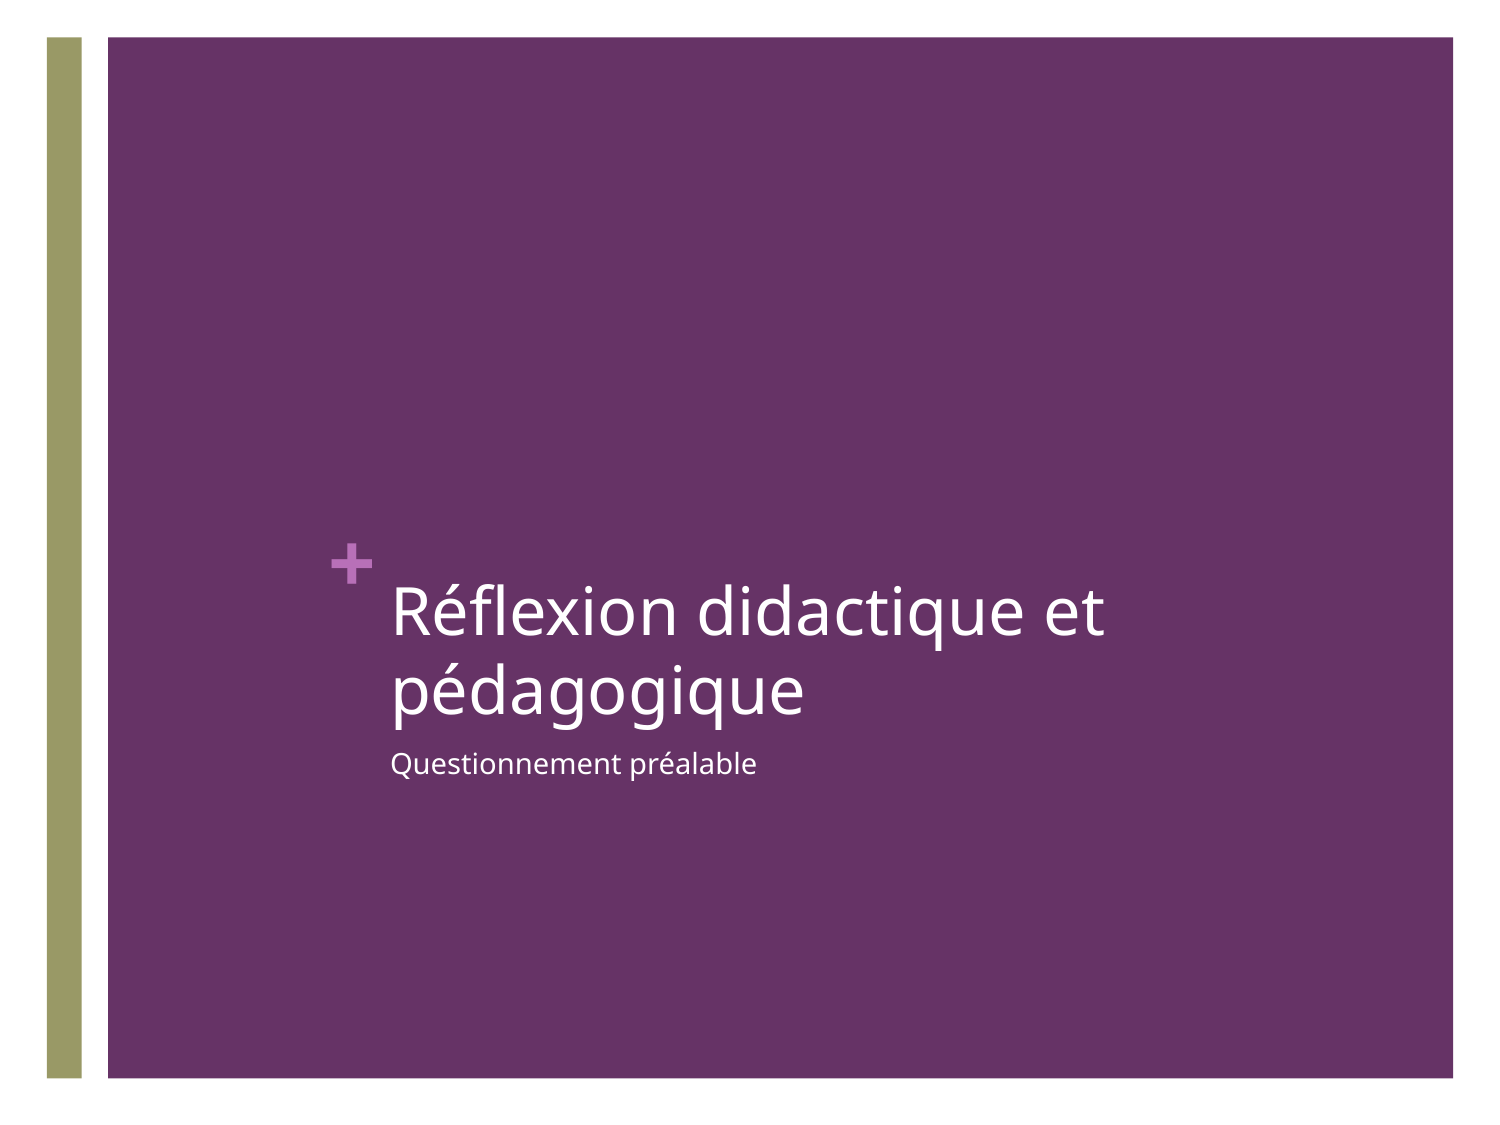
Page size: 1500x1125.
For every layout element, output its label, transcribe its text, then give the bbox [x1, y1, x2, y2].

title Réflexion didactique et pédagogique [375, 512, 1300, 736]
list Questionnement préalable [375, 737, 1300, 984]
